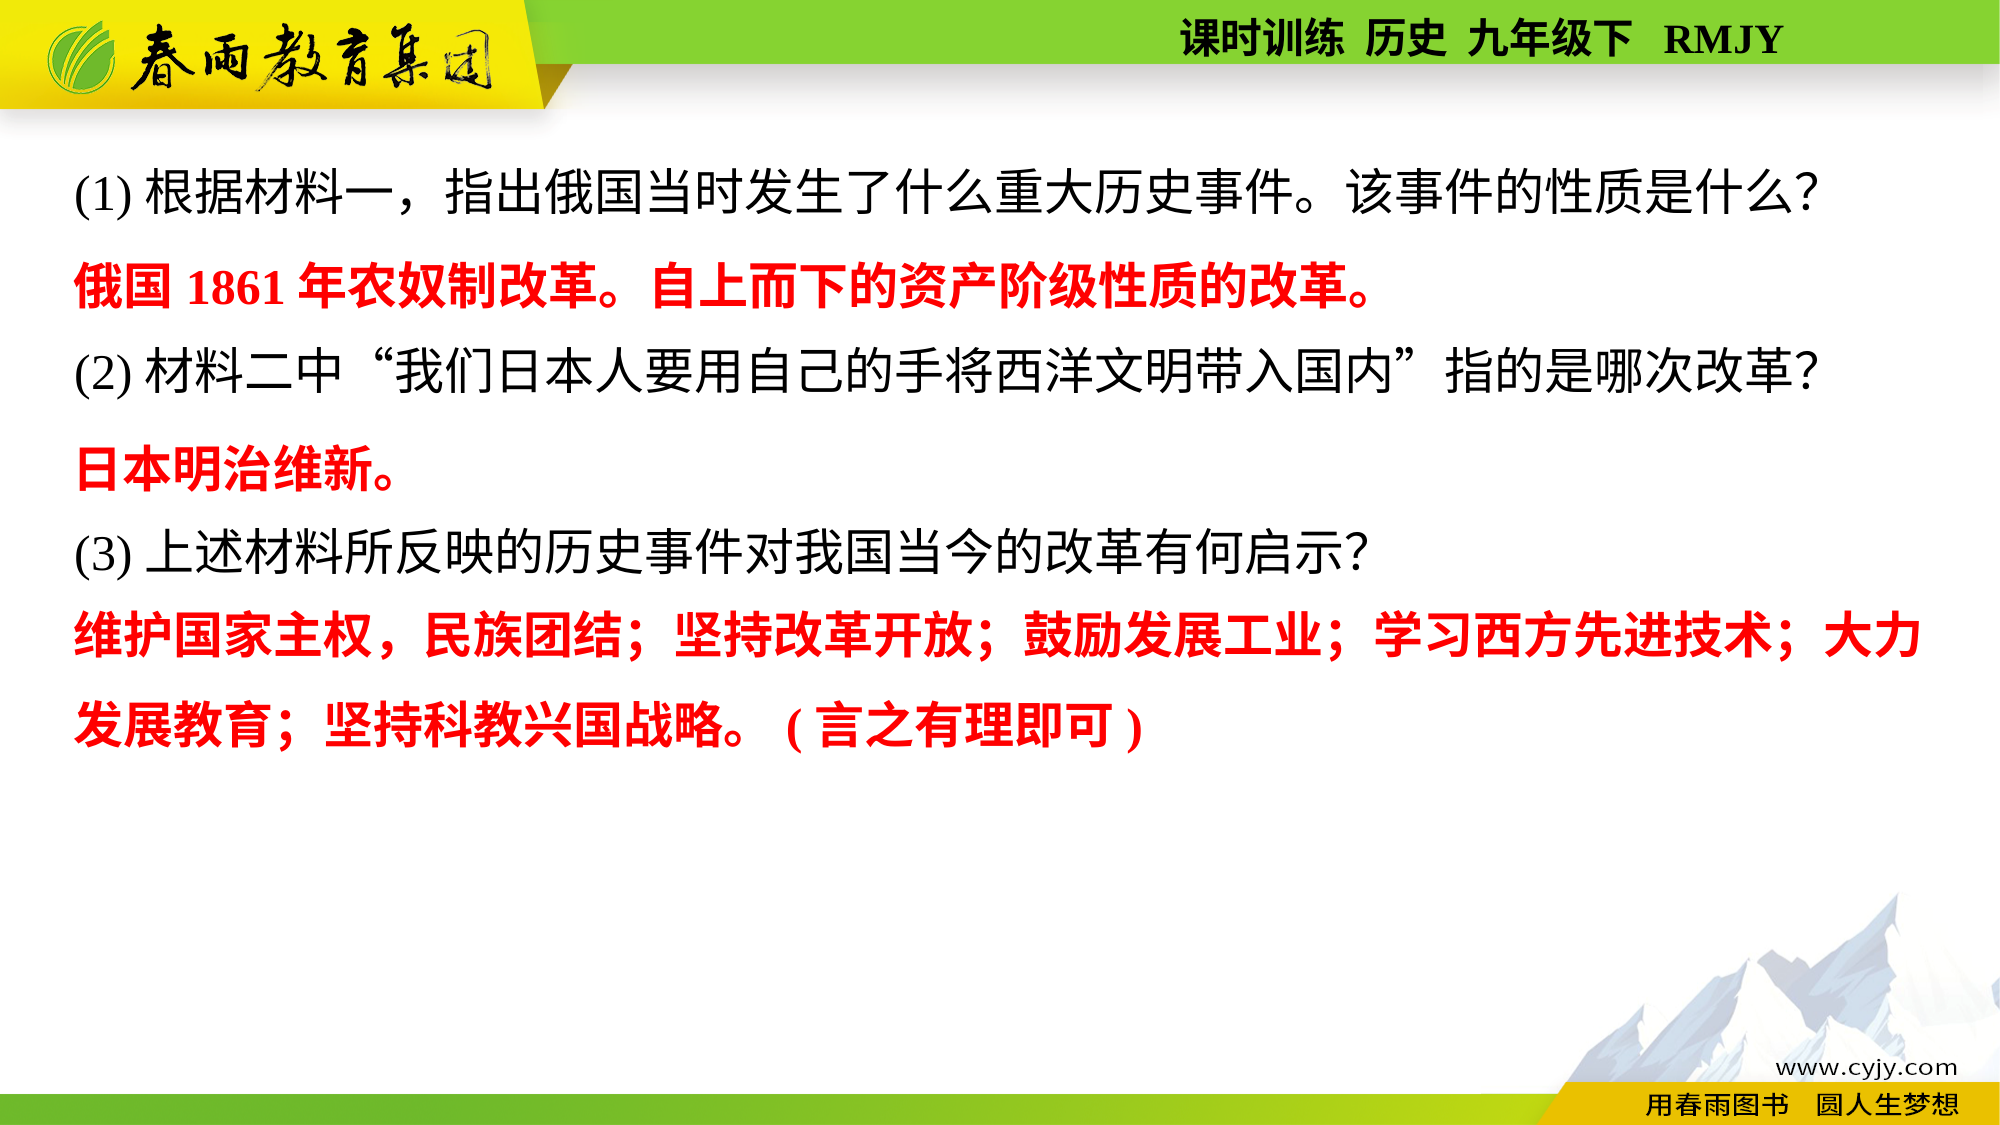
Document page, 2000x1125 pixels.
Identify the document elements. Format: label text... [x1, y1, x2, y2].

text_box 俄国1861年农奴制改革。自上而下的资产阶级性质的改革。 [59, 217, 1500, 322]
text_box 日本明治维新。 [58, 399, 438, 505]
picture [0, 0, 2000, 1125]
text_box 维护国家主权，民族团结；坚持改革开放；鼓励发展工业；学习西方先进技术；大力发展教育；坚持科教兴国战略。(言之有理即可) [59, 566, 1944, 762]
list (1)根据材料一，指出俄国当时发生了什么重大历史事件。该事件的性质是什么？ (2)材料二中“我们日本人要用自己的手将西洋文明带入国内”指的是哪次改革？ (3)上述材料所反映的历史事件对我国当今的改革有何启示？ [59, 122, 1944, 566]
